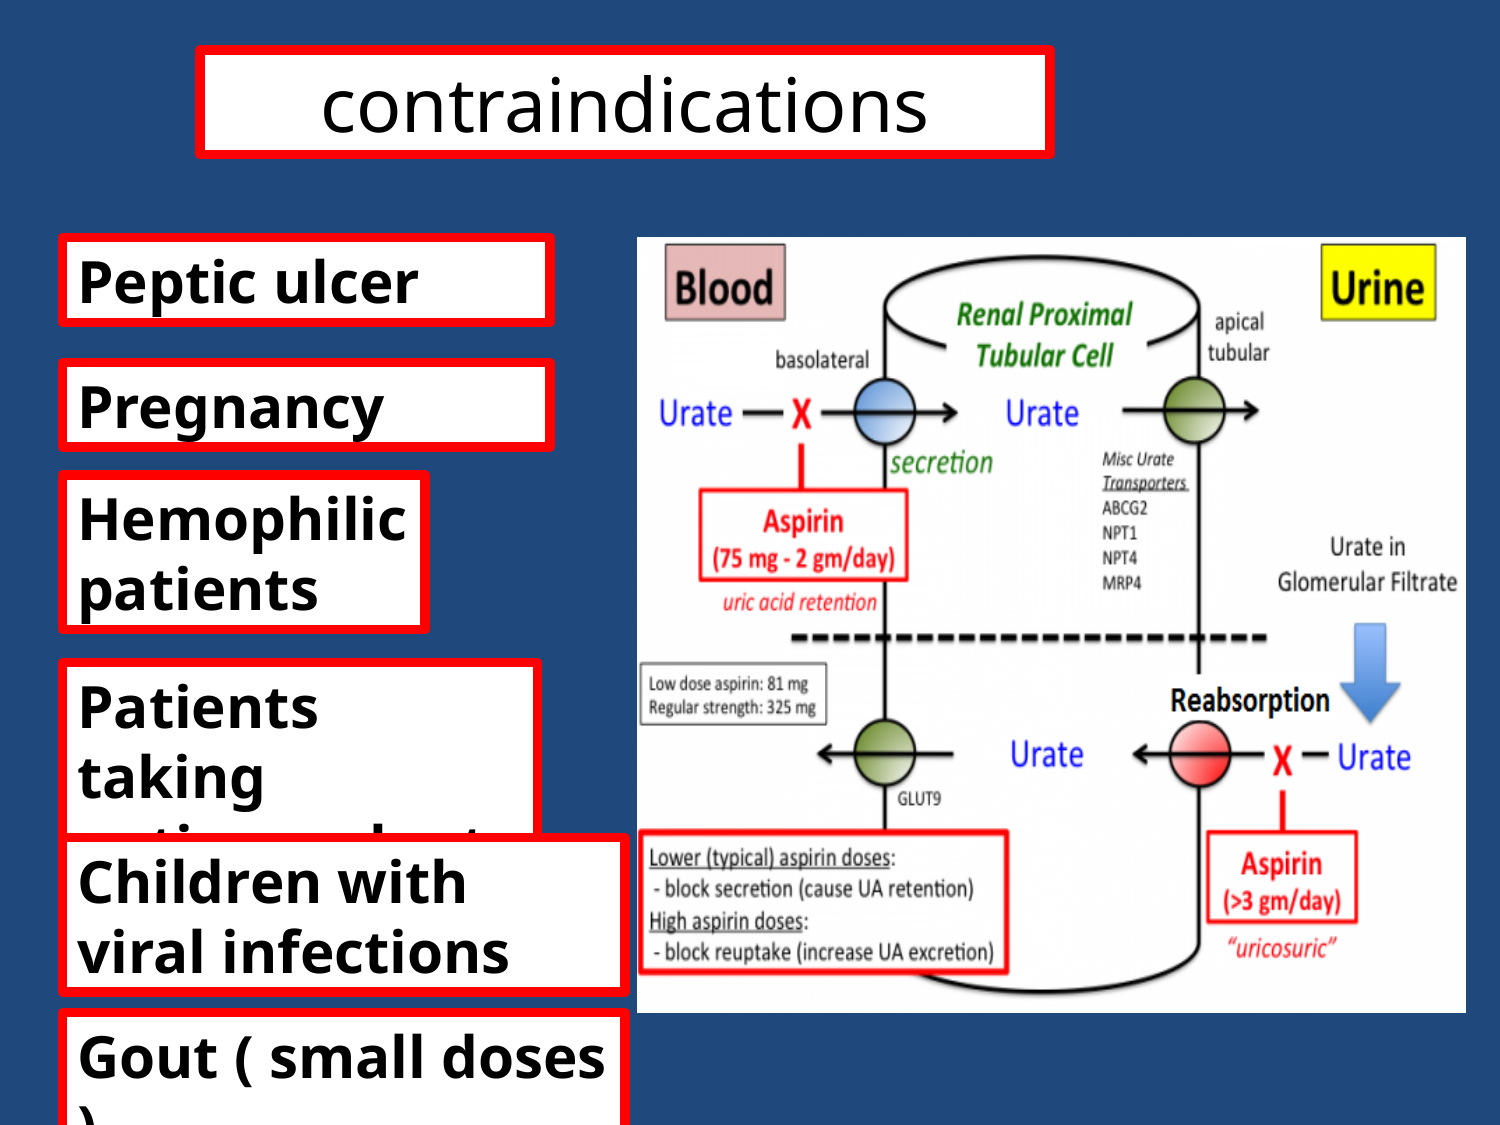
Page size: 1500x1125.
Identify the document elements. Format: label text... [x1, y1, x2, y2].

text_box Hemophilic patients [62, 474, 425, 630]
text_box Patients taking anticoagulants [62, 662, 538, 837]
text_box Peptic ulcer [62, 237, 550, 323]
text_box contraindications [200, 49, 1050, 155]
text_box Pregnancy [62, 362, 550, 448]
picture [637, 237, 1466, 1013]
text_box Gout ( small doses ) [62, 1012, 625, 1125]
text_box Children with viral infections [62, 837, 625, 993]
